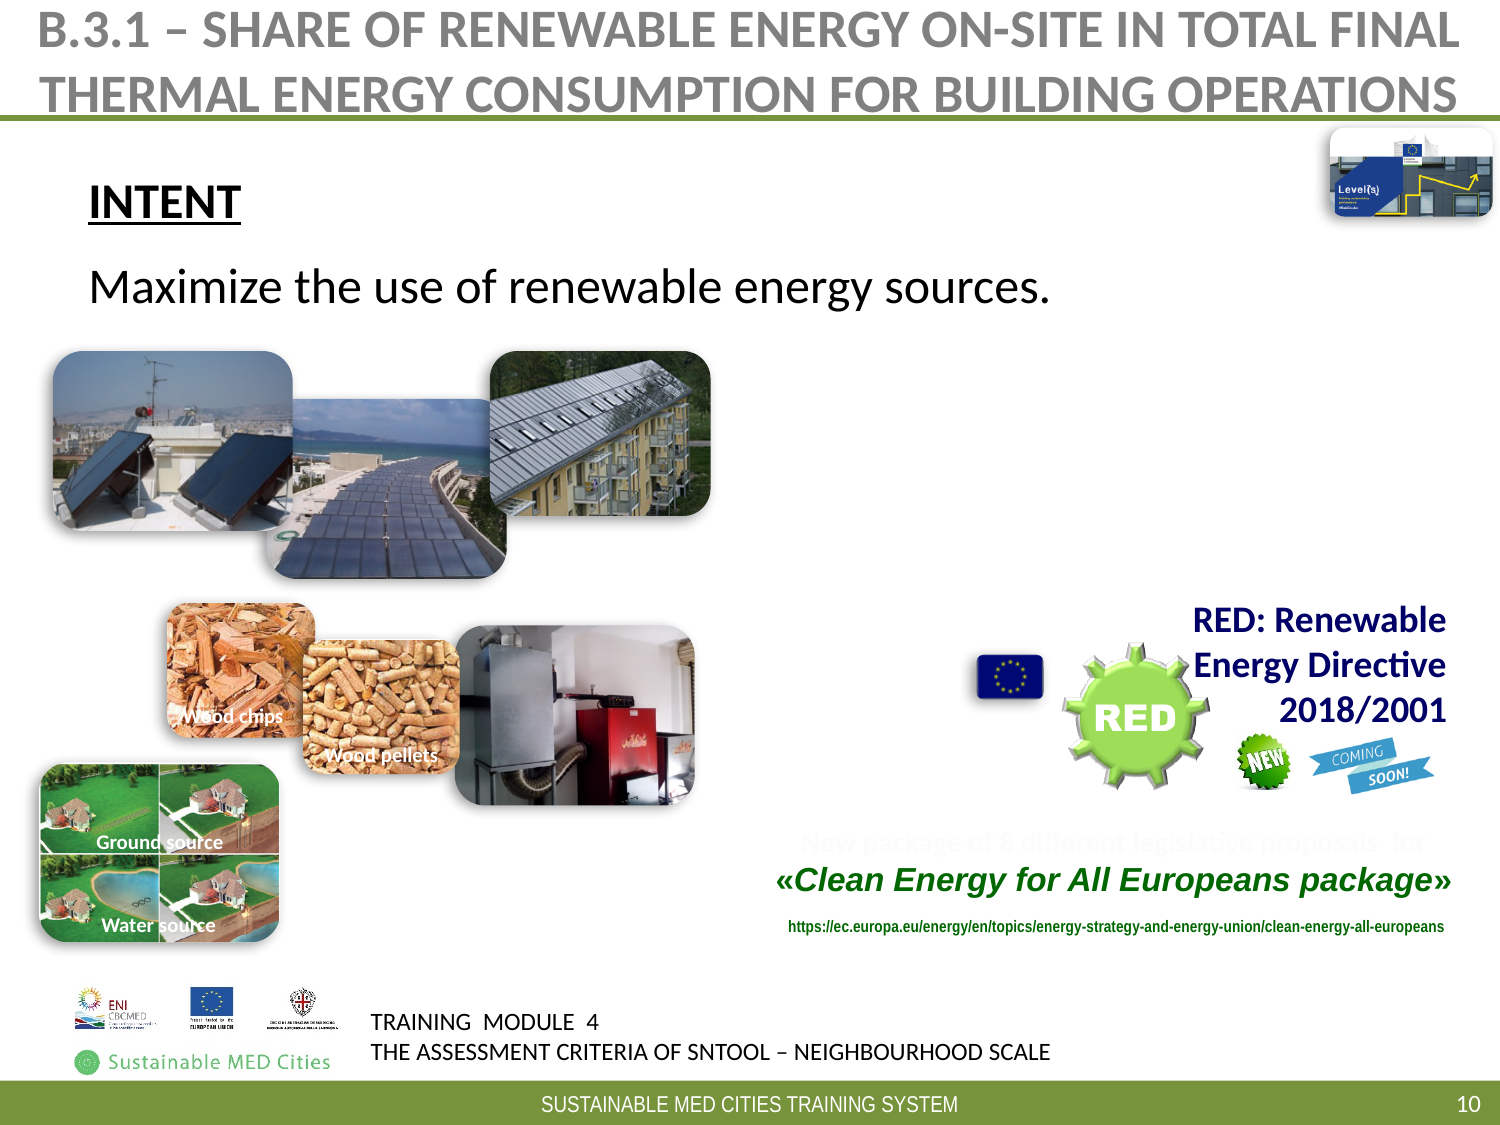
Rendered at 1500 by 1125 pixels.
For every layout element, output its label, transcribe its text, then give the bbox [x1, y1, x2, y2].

picture [1329, 127, 1493, 217]
picture [62, 978, 356, 1080]
title B.3.1 – SHARE OF RENEWABLE ENERGY ON-SITE IN TOTAL FINAL THERMAL ENERGY CONSUMPTION FOR BUILDING OPERATIONS [0, 0, 1500, 117]
list INTENT Maximize the use of renewable energy sources. [73, 161, 1424, 904]
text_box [166, 602, 695, 806]
slide_number 10 [1146, 1080, 1497, 1125]
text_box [38, 762, 281, 946]
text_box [52, 350, 711, 580]
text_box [749, 587, 1479, 944]
